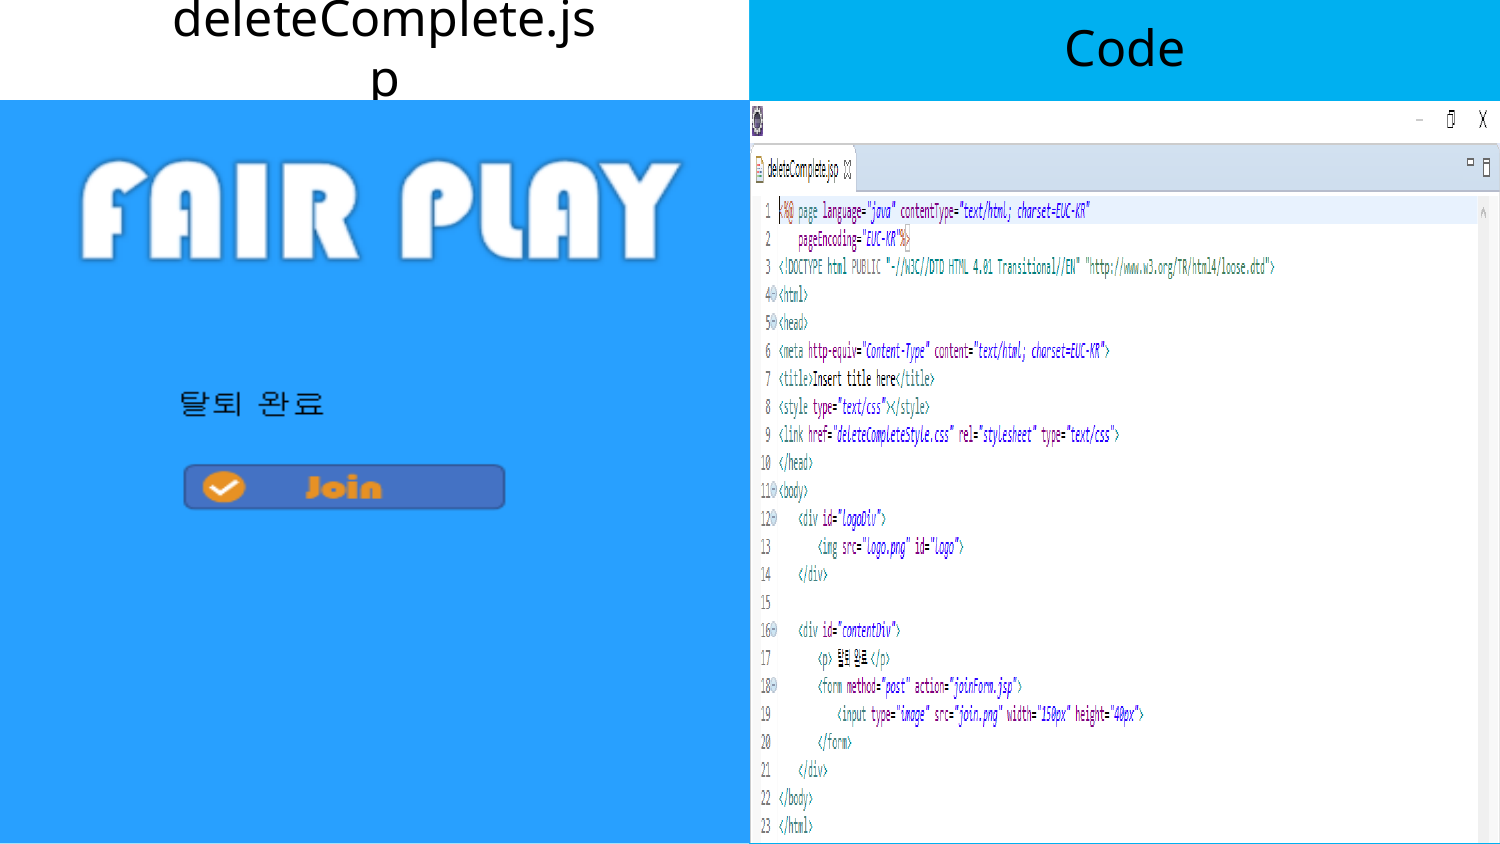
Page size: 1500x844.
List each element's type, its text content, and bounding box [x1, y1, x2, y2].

picture [0, 100, 1500, 844]
text_box Code [990, 16, 1260, 78]
list deleteComplete.jsp [146, 15, 623, 77]
